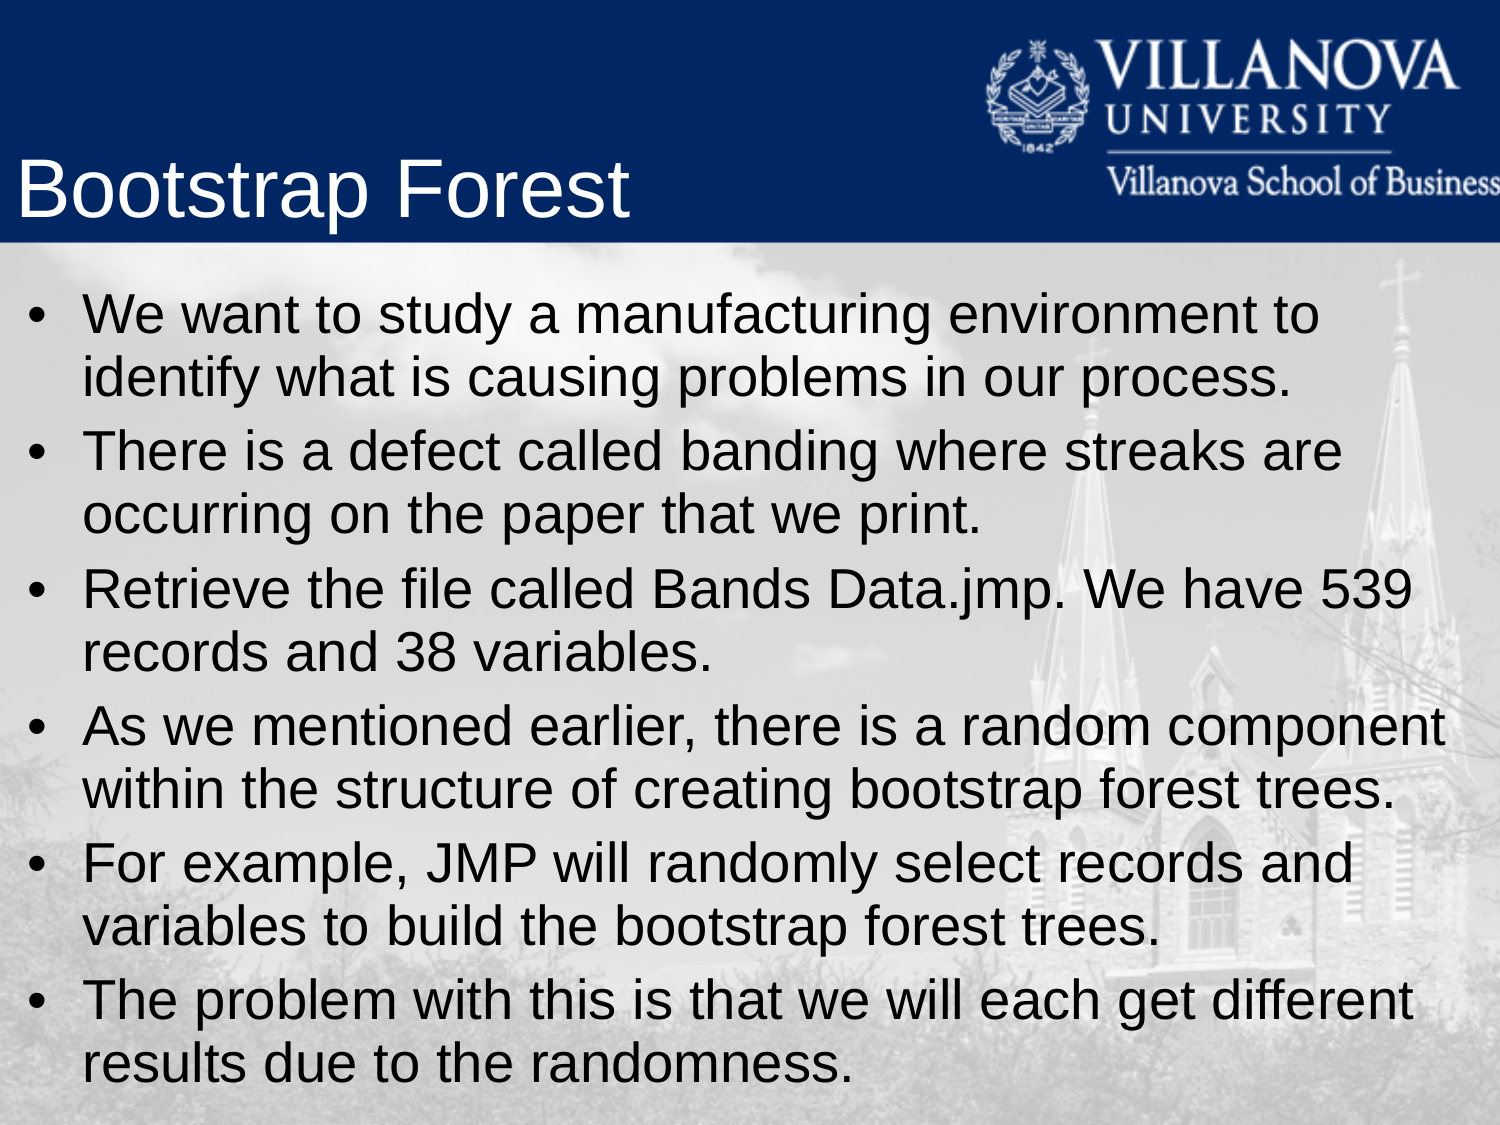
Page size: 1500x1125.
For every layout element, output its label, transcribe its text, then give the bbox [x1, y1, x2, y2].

picture [0, 0, 1500, 1125]
text_box Bootstrap Forest [0, 62, 1350, 250]
list We want to study a manufacturing environment to identify what is causing problems in our process. There is a defect called banding where streaks are occurring on the paper that we print. Retrieve the file called Bands Data.jmp. We have 539 records and 38 variables. As we mentioned earlier, there is a random component within the structure of creating bootstrap forest trees. For example, JMP will randomly select records and variables to build the bootstrap forest trees. The problem with this is that we will each get different results due to the randomness. [12, 275, 1463, 1125]
